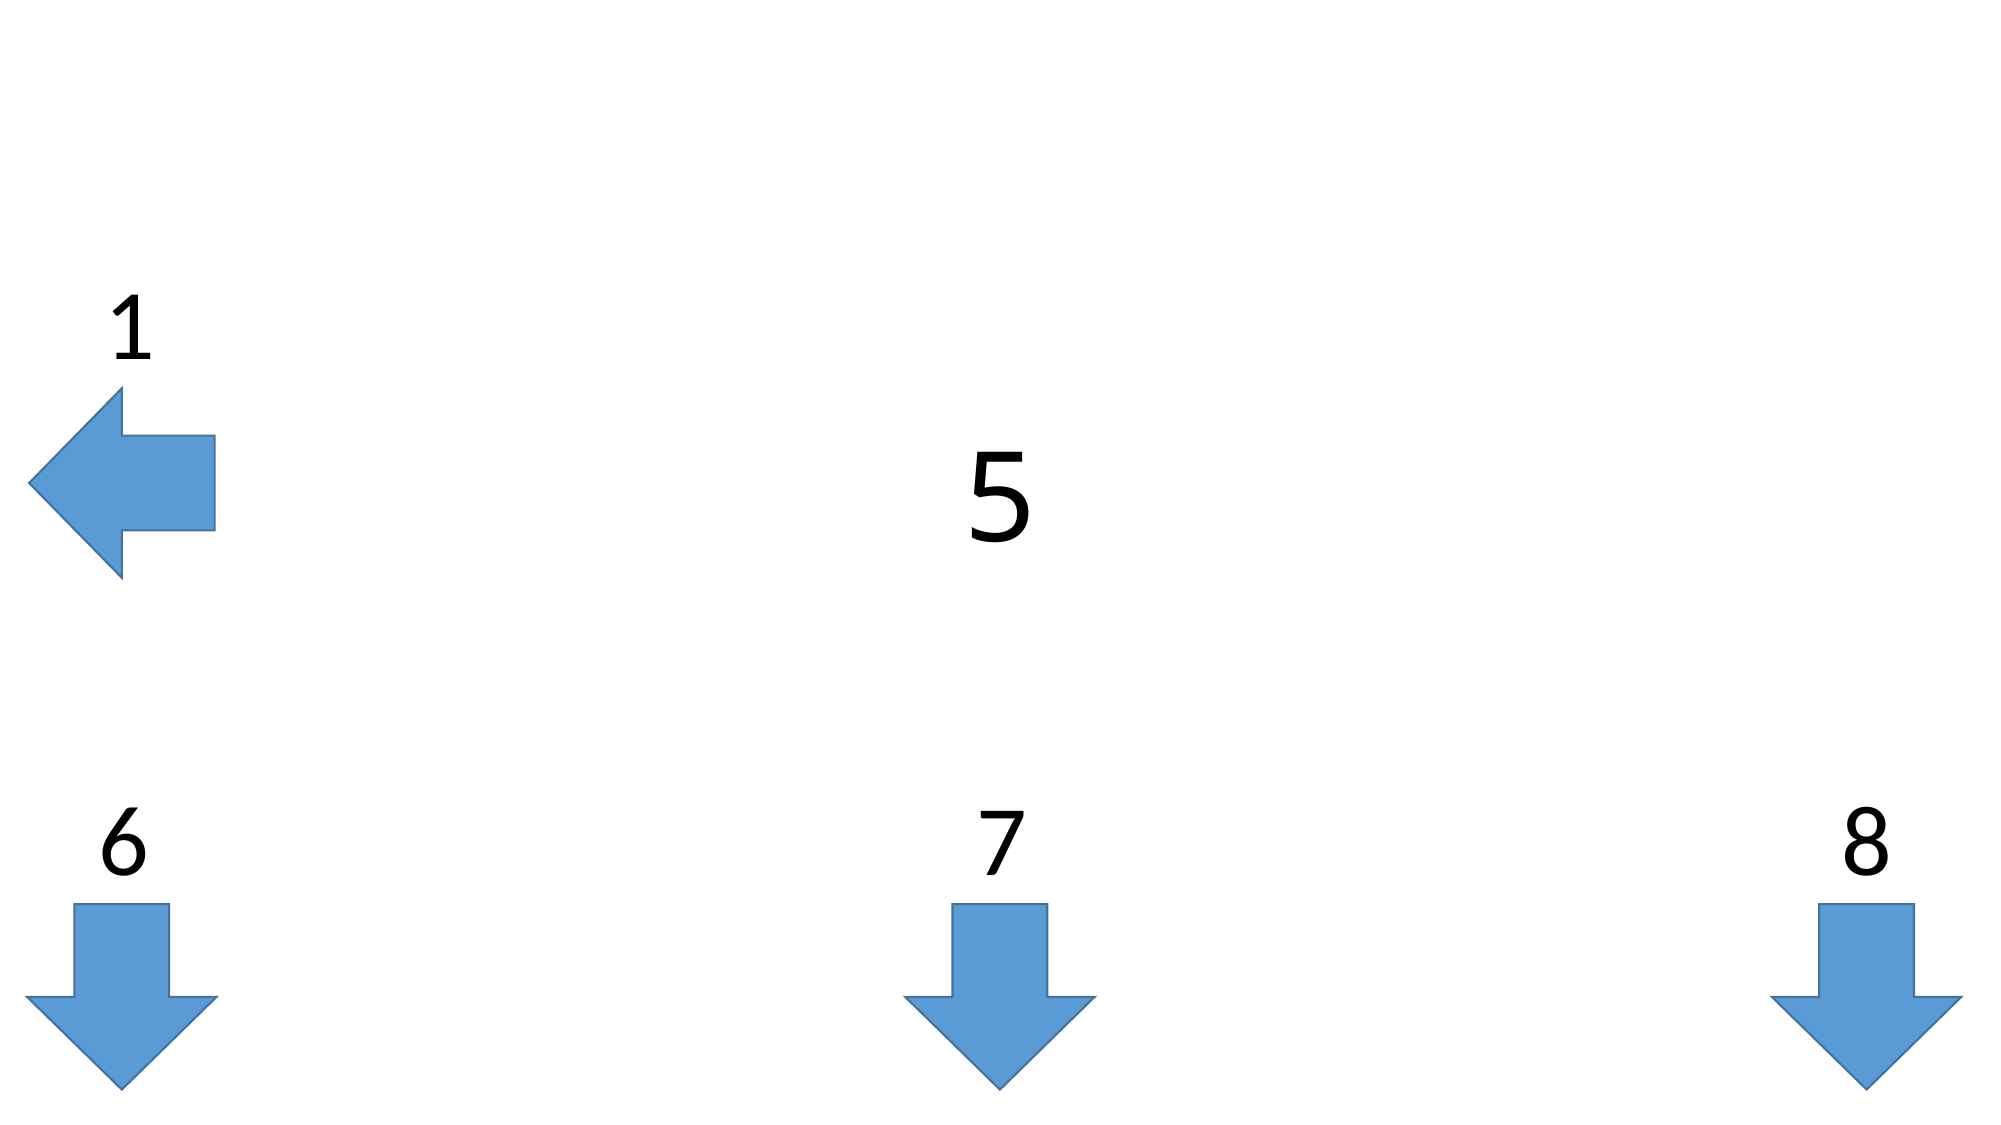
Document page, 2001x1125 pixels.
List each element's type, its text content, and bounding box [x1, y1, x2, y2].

text_box [24, 903, 220, 1092]
text_box 1 [89, 251, 217, 387]
text_box [902, 903, 1098, 1092]
title 5 [249, 184, 1750, 576]
text_box [1769, 903, 1964, 1092]
text_box 8 [1827, 767, 1907, 903]
text_box [27, 387, 216, 581]
text_box 6 [83, 767, 211, 903]
text_box 7 [961, 767, 1038, 903]
